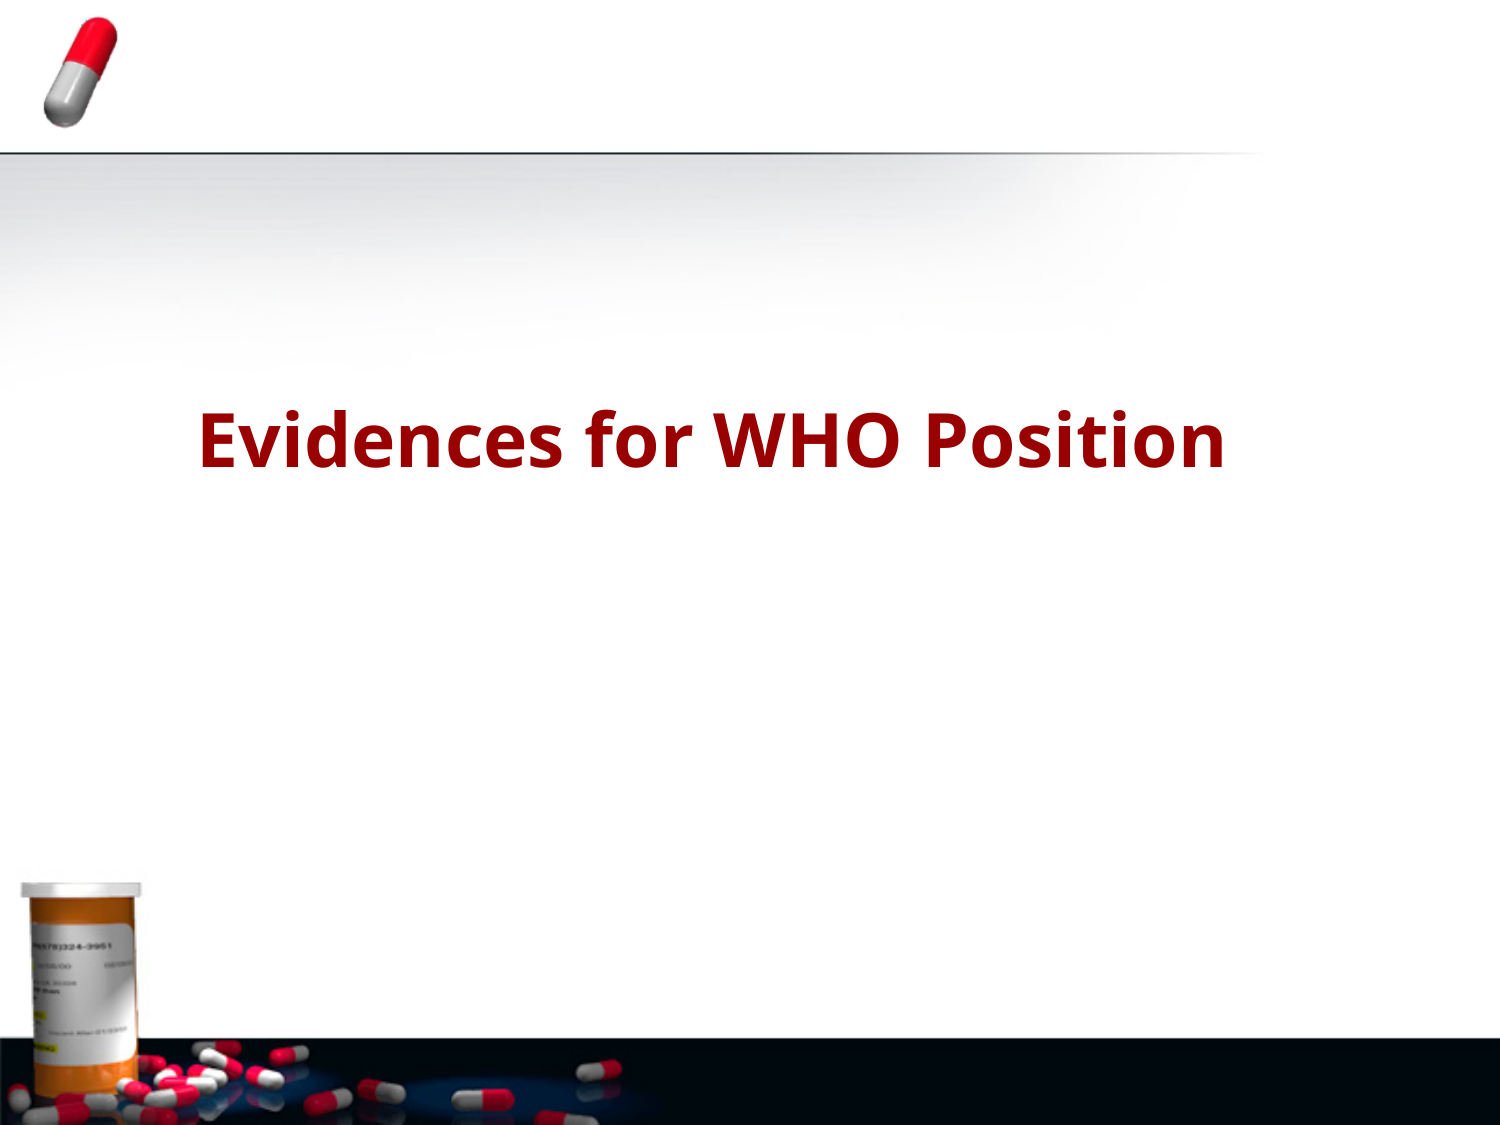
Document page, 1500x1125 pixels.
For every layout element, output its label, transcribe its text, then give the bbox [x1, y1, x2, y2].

list Evidences for WHO Position [112, 196, 1388, 1001]
picture [0, 0, 1500, 1125]
